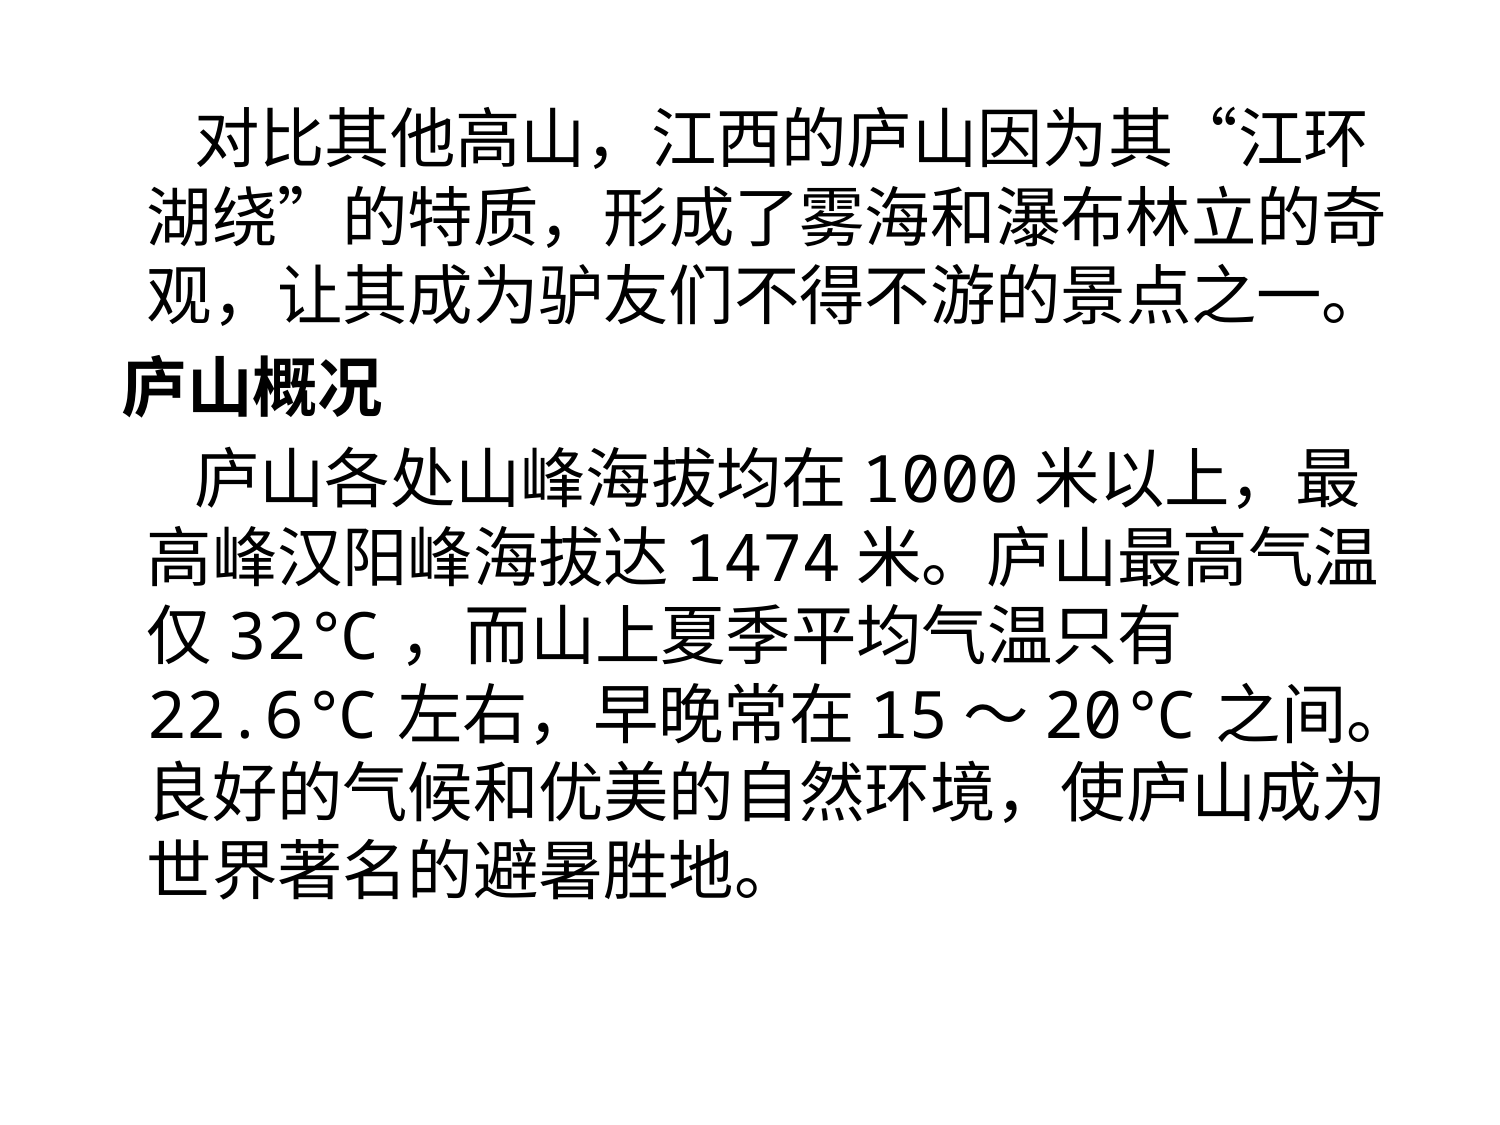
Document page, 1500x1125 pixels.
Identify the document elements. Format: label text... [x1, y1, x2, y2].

list 对比其他高山，江西的庐山因为其“江环湖绕”的特质，形成了雾海和瀑布林立的奇观，让其成为驴友们不得不游的景点之一。 庐山概况 庐山各处山峰海拔均在1000米以上，最高峰汉阳峰海拔达1474米。庐山最高气温仅32℃，而山上夏季平均气温只有22.6℃左右，早晚常在15～20℃之间。良好的气候和优美的自然环境，使庐山成为世界著名的避暑胜地。 [76, 90, 1427, 988]
